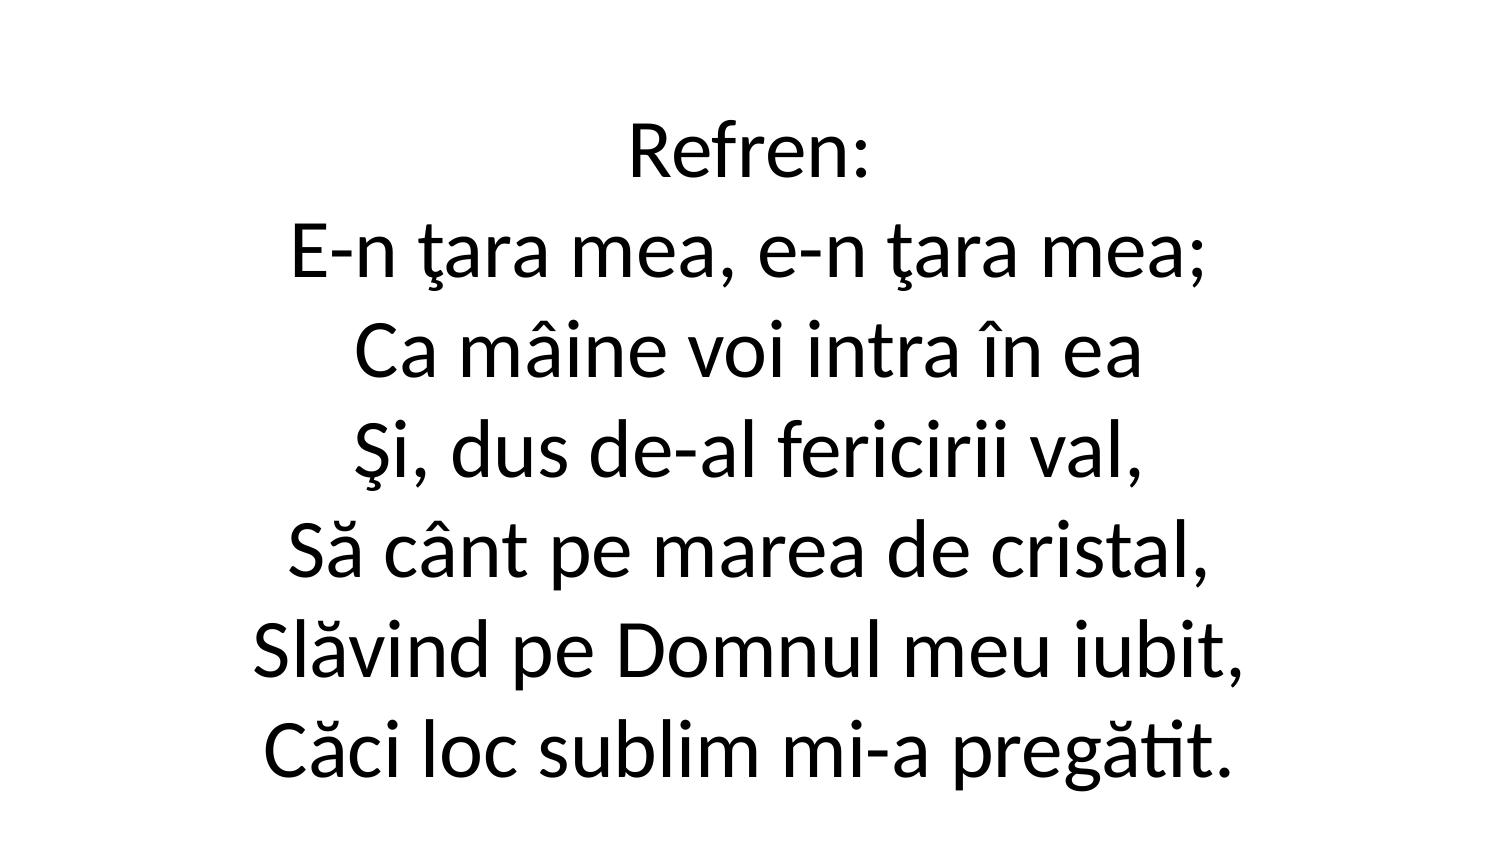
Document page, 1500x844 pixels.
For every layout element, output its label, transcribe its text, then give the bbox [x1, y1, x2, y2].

text_box Refren: E-n ţara mea, e-n ţara mea; Ca mâine voi intra în ea Şi, dus de-al fericirii val, Să cânt pe marea de cristal, Slăvind pe Domnul meu iubit, Căci loc sublim mi-a pregătit. [237, 42, 1262, 802]
